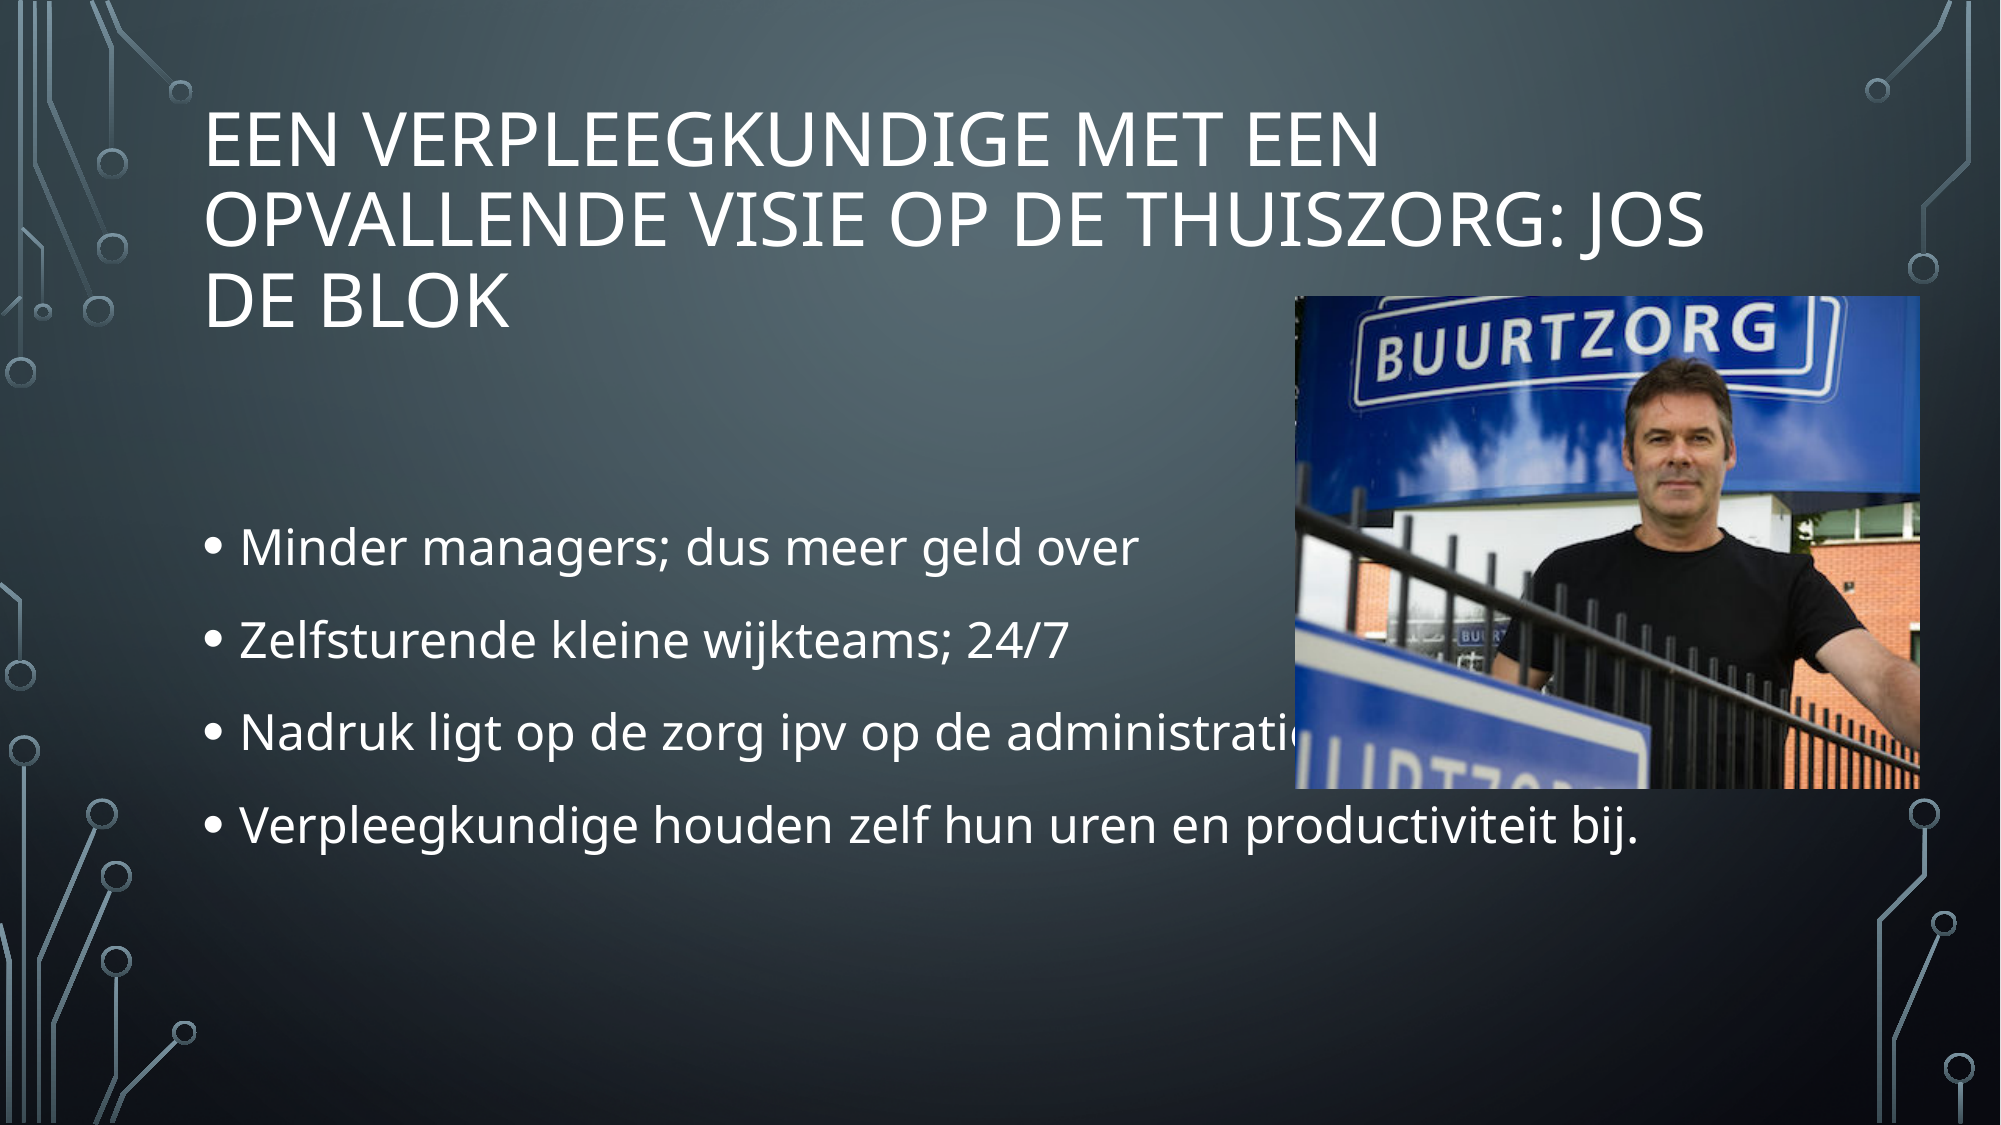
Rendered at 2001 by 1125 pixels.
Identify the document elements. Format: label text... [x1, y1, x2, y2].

list Minder managers; dus meer geld over Zelfsturende kleine wijkteams; 24/7 Nadruk ligt op de zorg ipv op de administratie Verpleegkundige houden zelf hun uren en productiviteit bij. [187, 495, 1813, 950]
picture [1294, 296, 1921, 789]
title Een verpleegkundige met een opvallende visie op de thuiszorg: Jos de Blok [187, 101, 1813, 344]
